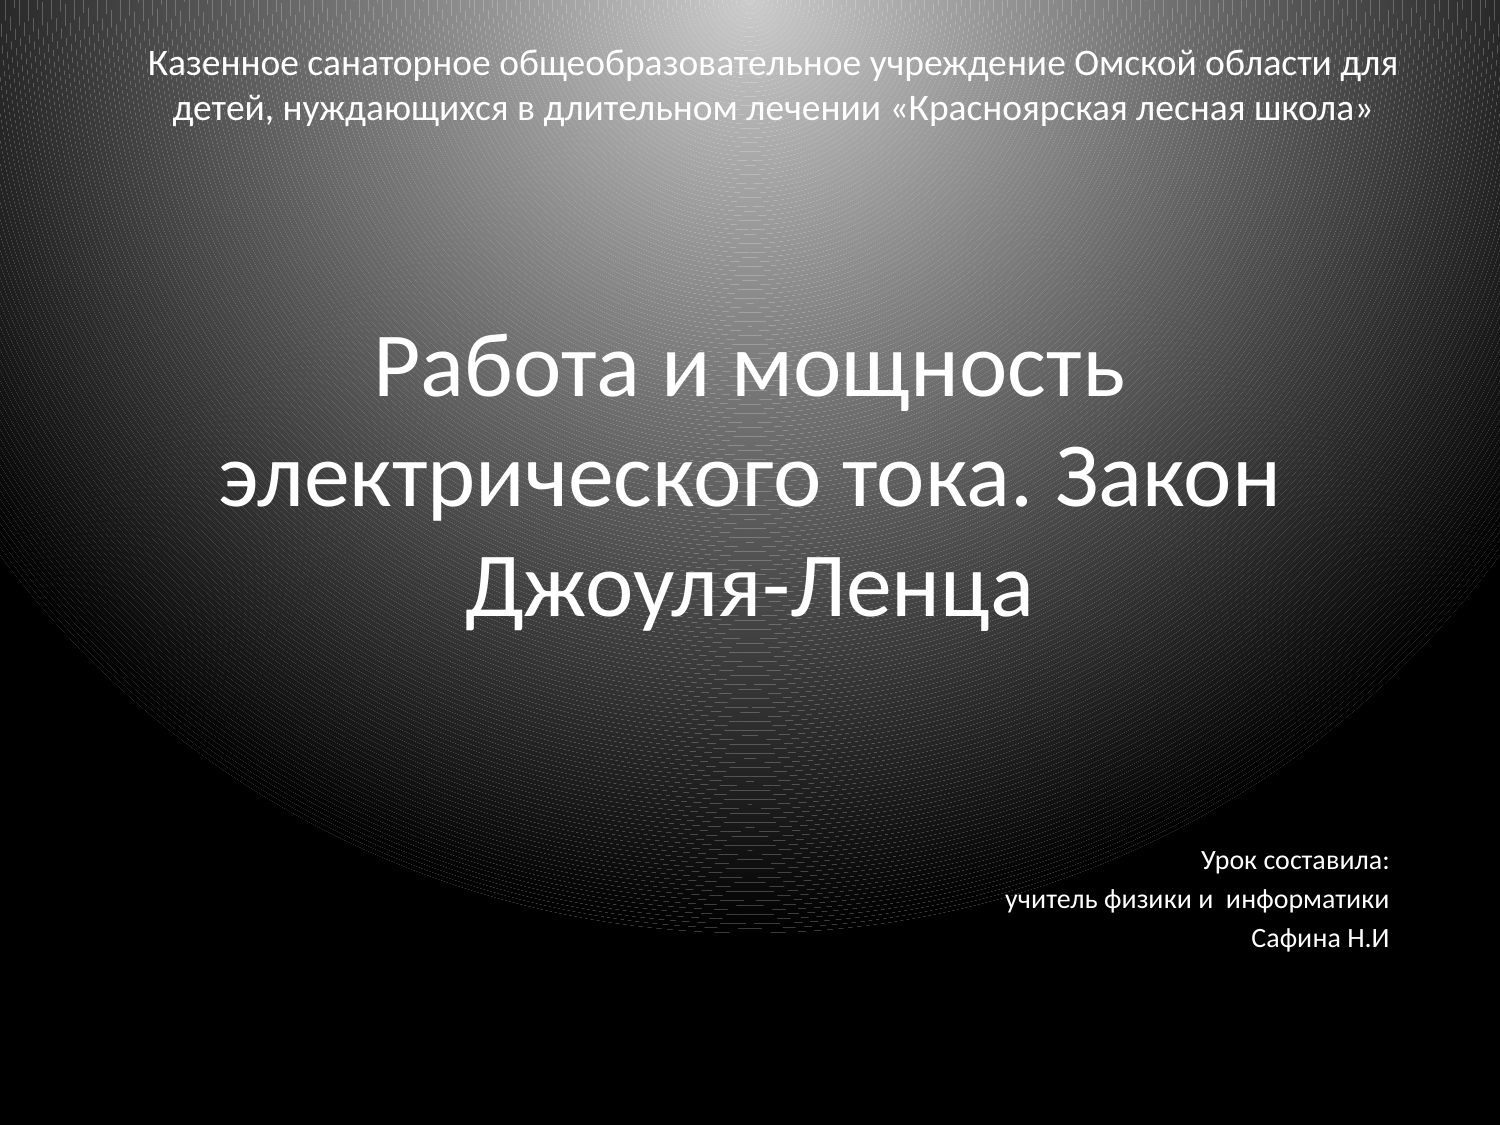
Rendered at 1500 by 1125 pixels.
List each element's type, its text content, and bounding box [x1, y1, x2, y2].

subtitle Урок составила: учитель физики и информатики Сафина Н.И [986, 834, 1405, 996]
title Работа и мощность электрического тока. Закон Джоуля-Ленца [112, 349, 1388, 591]
text_box Казенное санаторное общеобразовательное учреждение Омской области для детей, нуждающихся в длительном лечении «Красноярская лесная школа» [112, 30, 1435, 136]
